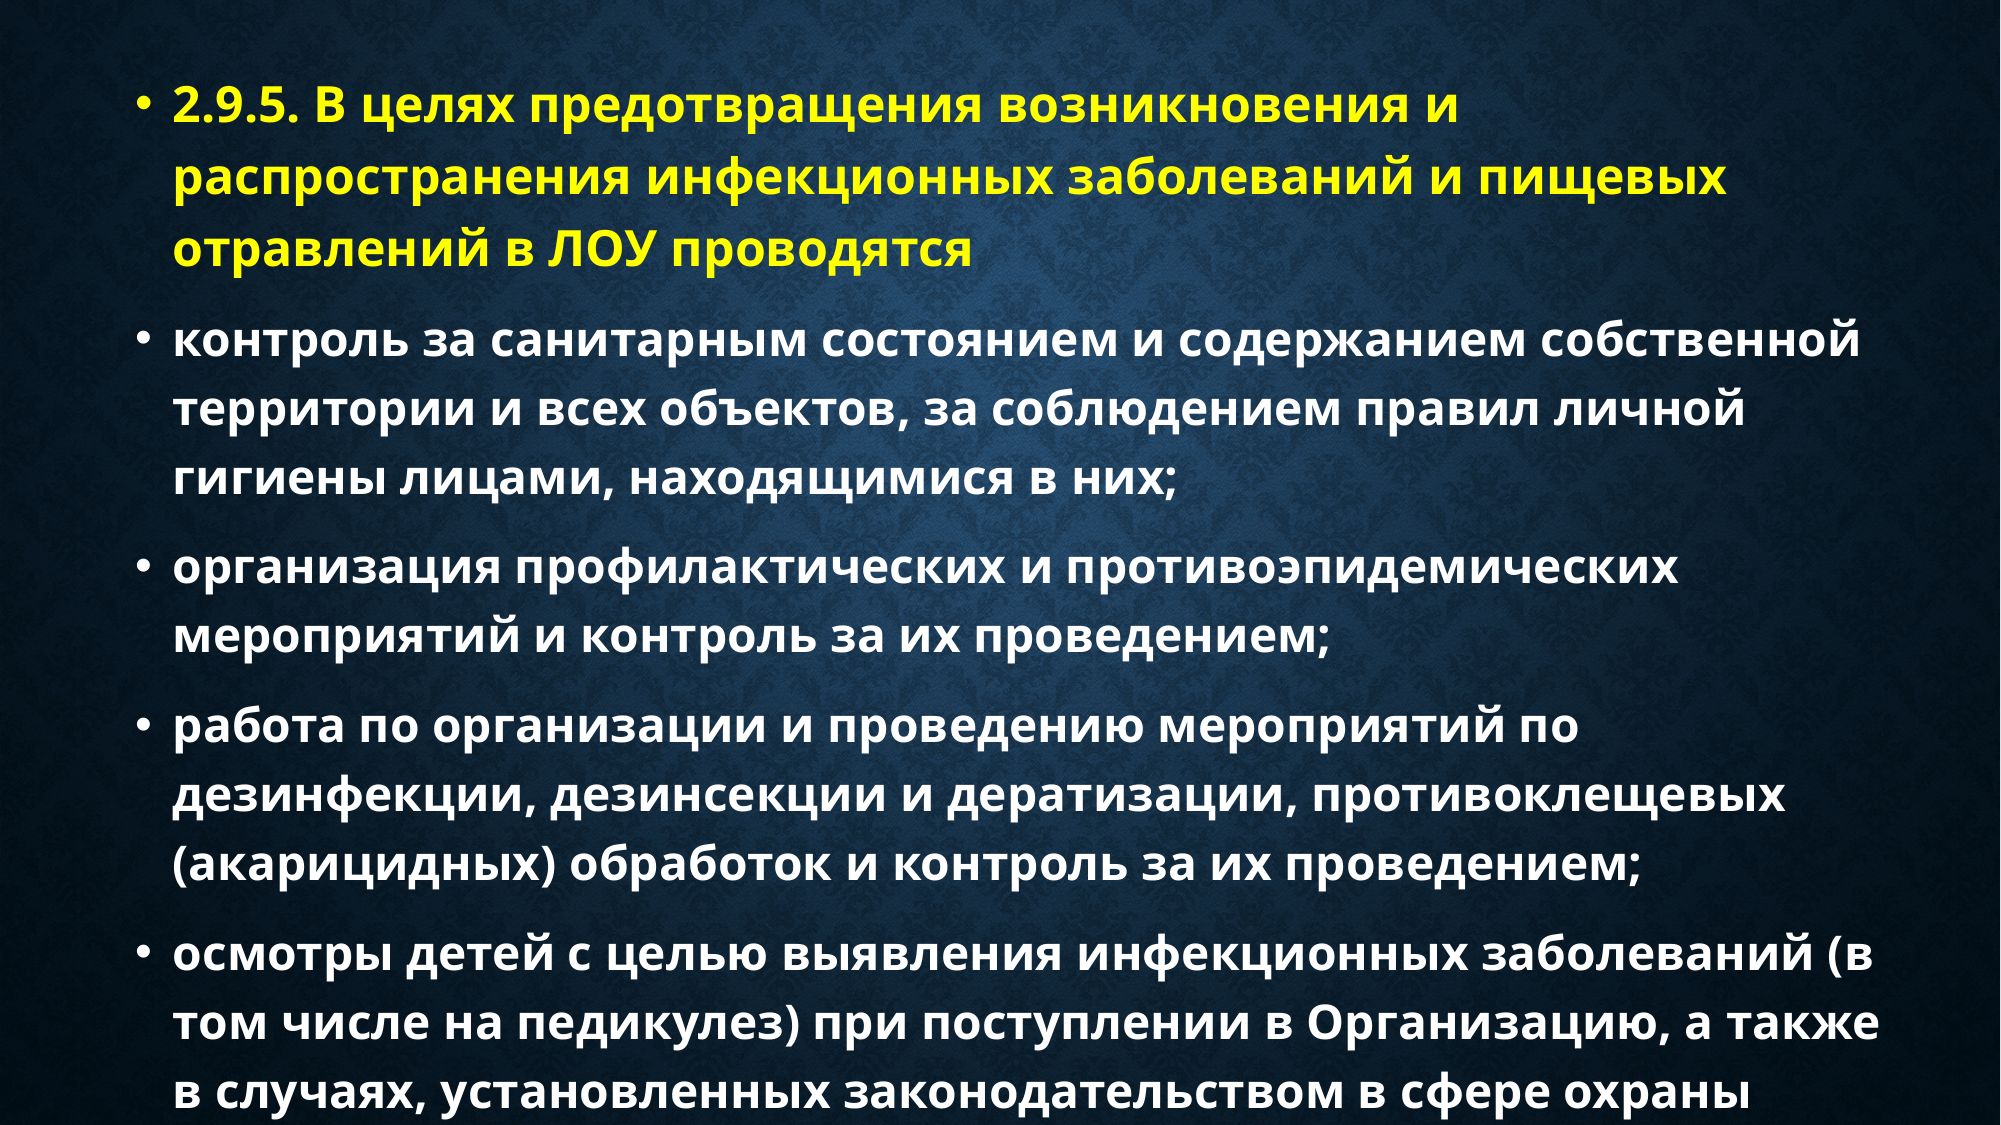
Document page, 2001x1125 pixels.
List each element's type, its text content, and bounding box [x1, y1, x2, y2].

list 2.9.5. В целях предотвращения возникновения и распространения инфекционных заболеваний и пищевых отравлений в ЛОУ проводятся контроль за санитарным состоянием и содержанием собственной территории и всех объектов, за соблюдением правил личной гигиены лицами, находящимися в них; организация профилактических и противоэпидемических мероприятий и контроль за их проведением; работа по организации и проведению мероприятий по дезинфекции, дезинсекции и дератизации, противоклещевых (акарицидных) обработок и контроль за их проведением; осмотры детей с целью выявления инфекционных заболеваний (в том числе на педикулез) при поступлении в Организацию, а также в случаях, установленных законодательством в сфере охраны здоровья [120, 52, 1923, 1071]
